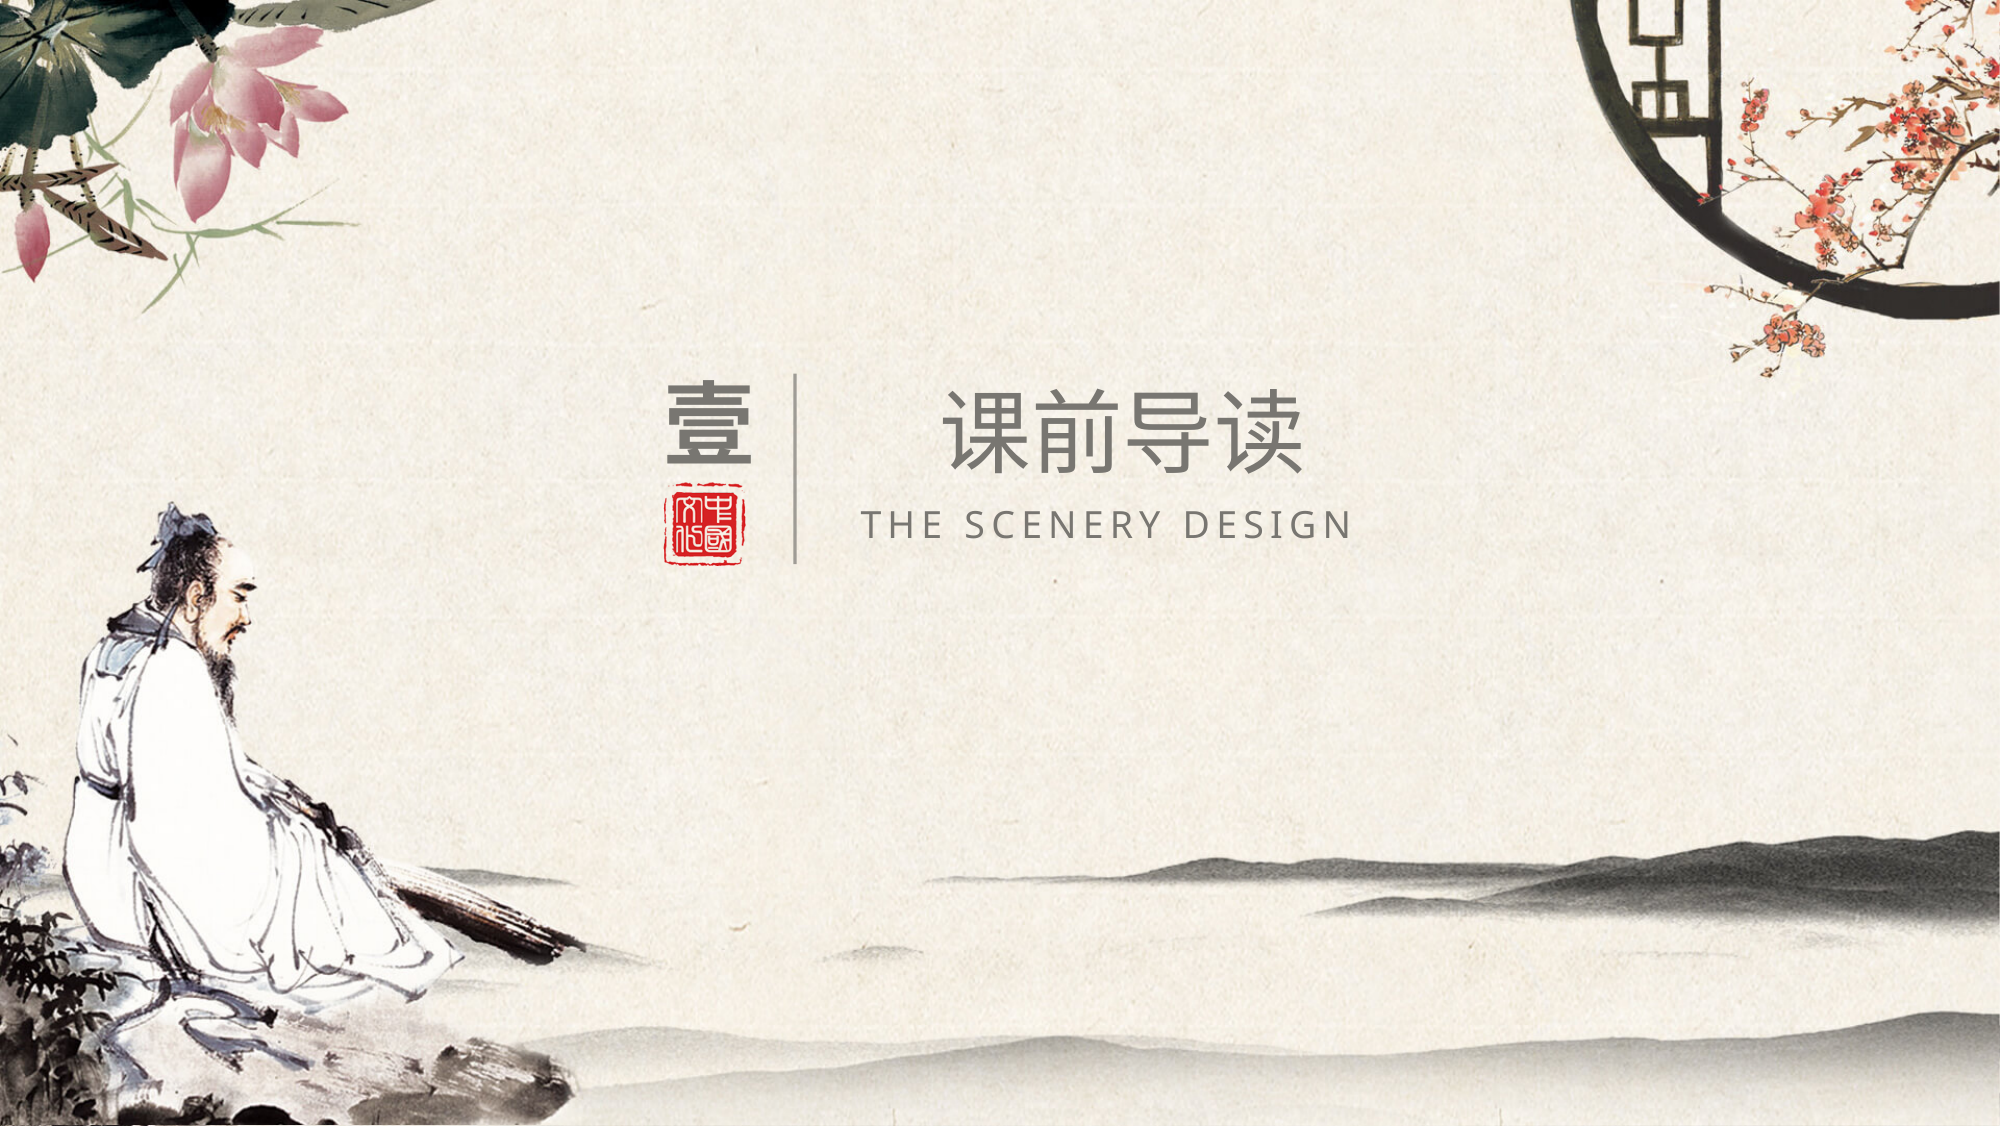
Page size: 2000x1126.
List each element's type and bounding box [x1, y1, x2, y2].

text_box [832, 367, 1380, 555]
picture [0, 0, 2000, 1126]
